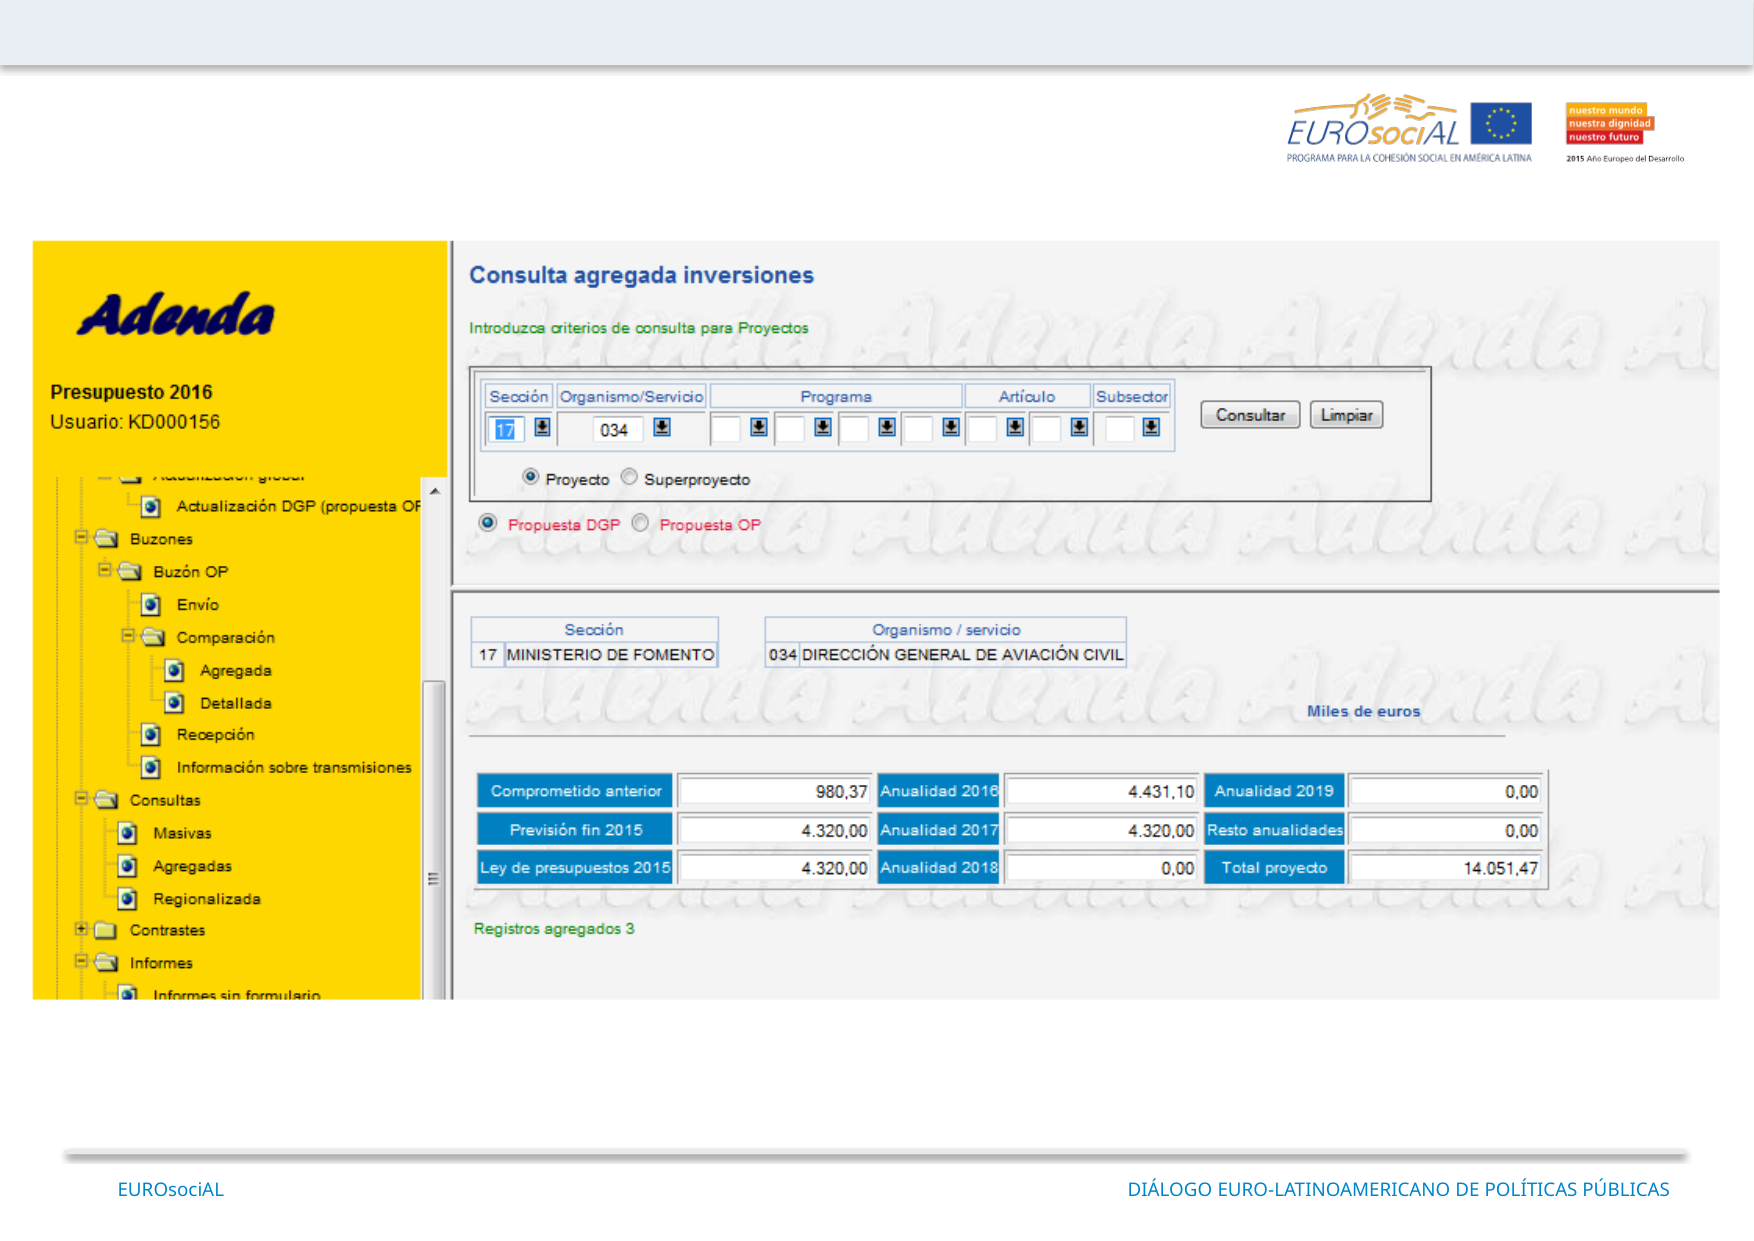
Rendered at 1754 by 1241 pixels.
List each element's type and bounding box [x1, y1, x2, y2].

picture [30, 237, 1723, 1003]
picture [1278, 88, 1692, 173]
